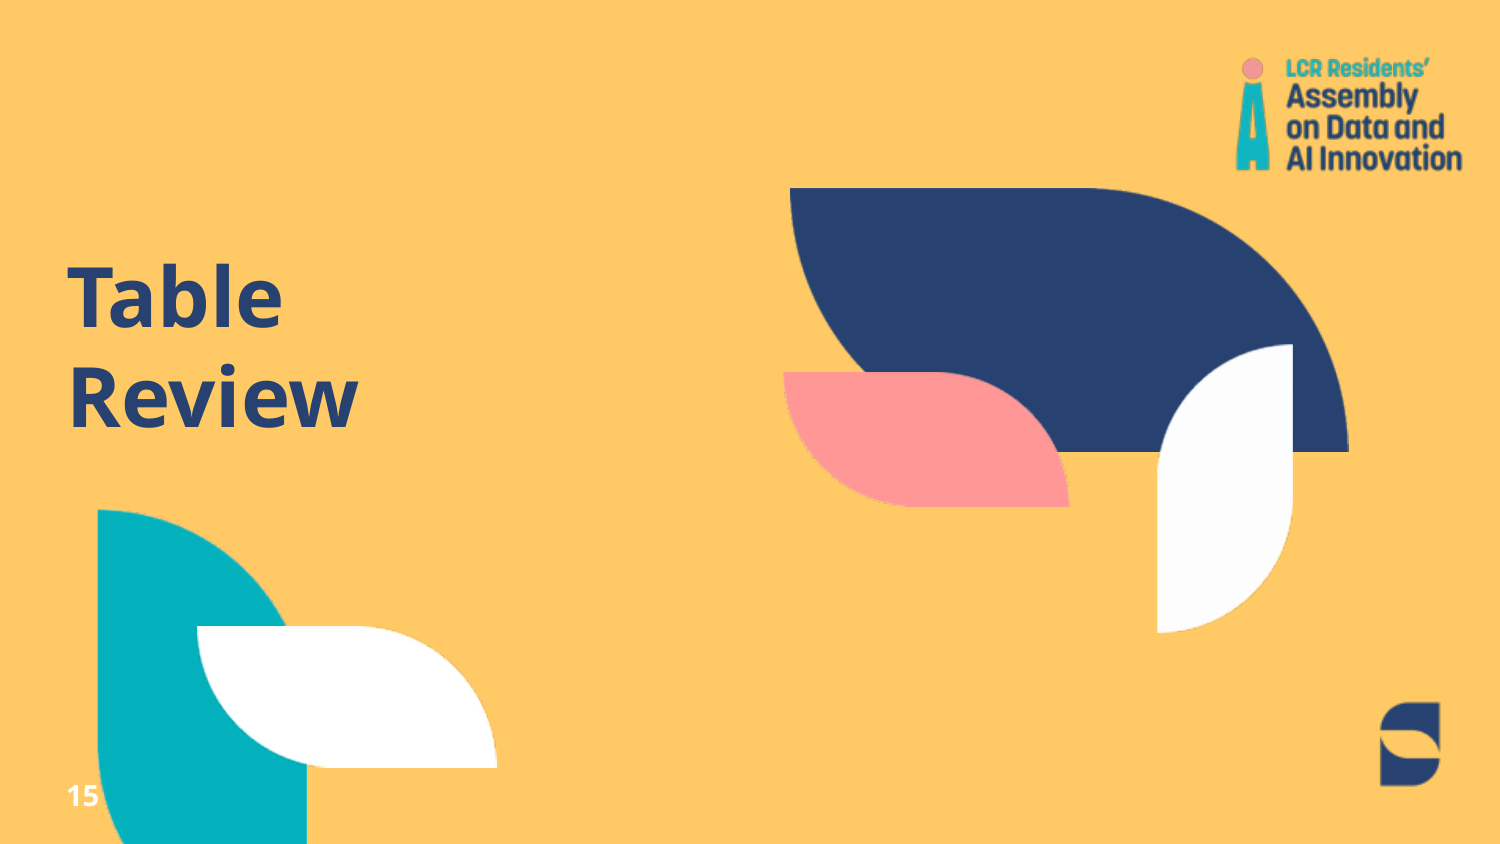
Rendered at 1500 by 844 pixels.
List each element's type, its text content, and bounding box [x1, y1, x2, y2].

picture [782, 188, 1370, 632]
picture [1363, 685, 1458, 804]
picture [0, 510, 497, 844]
picture [1233, 55, 1466, 173]
title Table Review [51, 122, 1018, 459]
